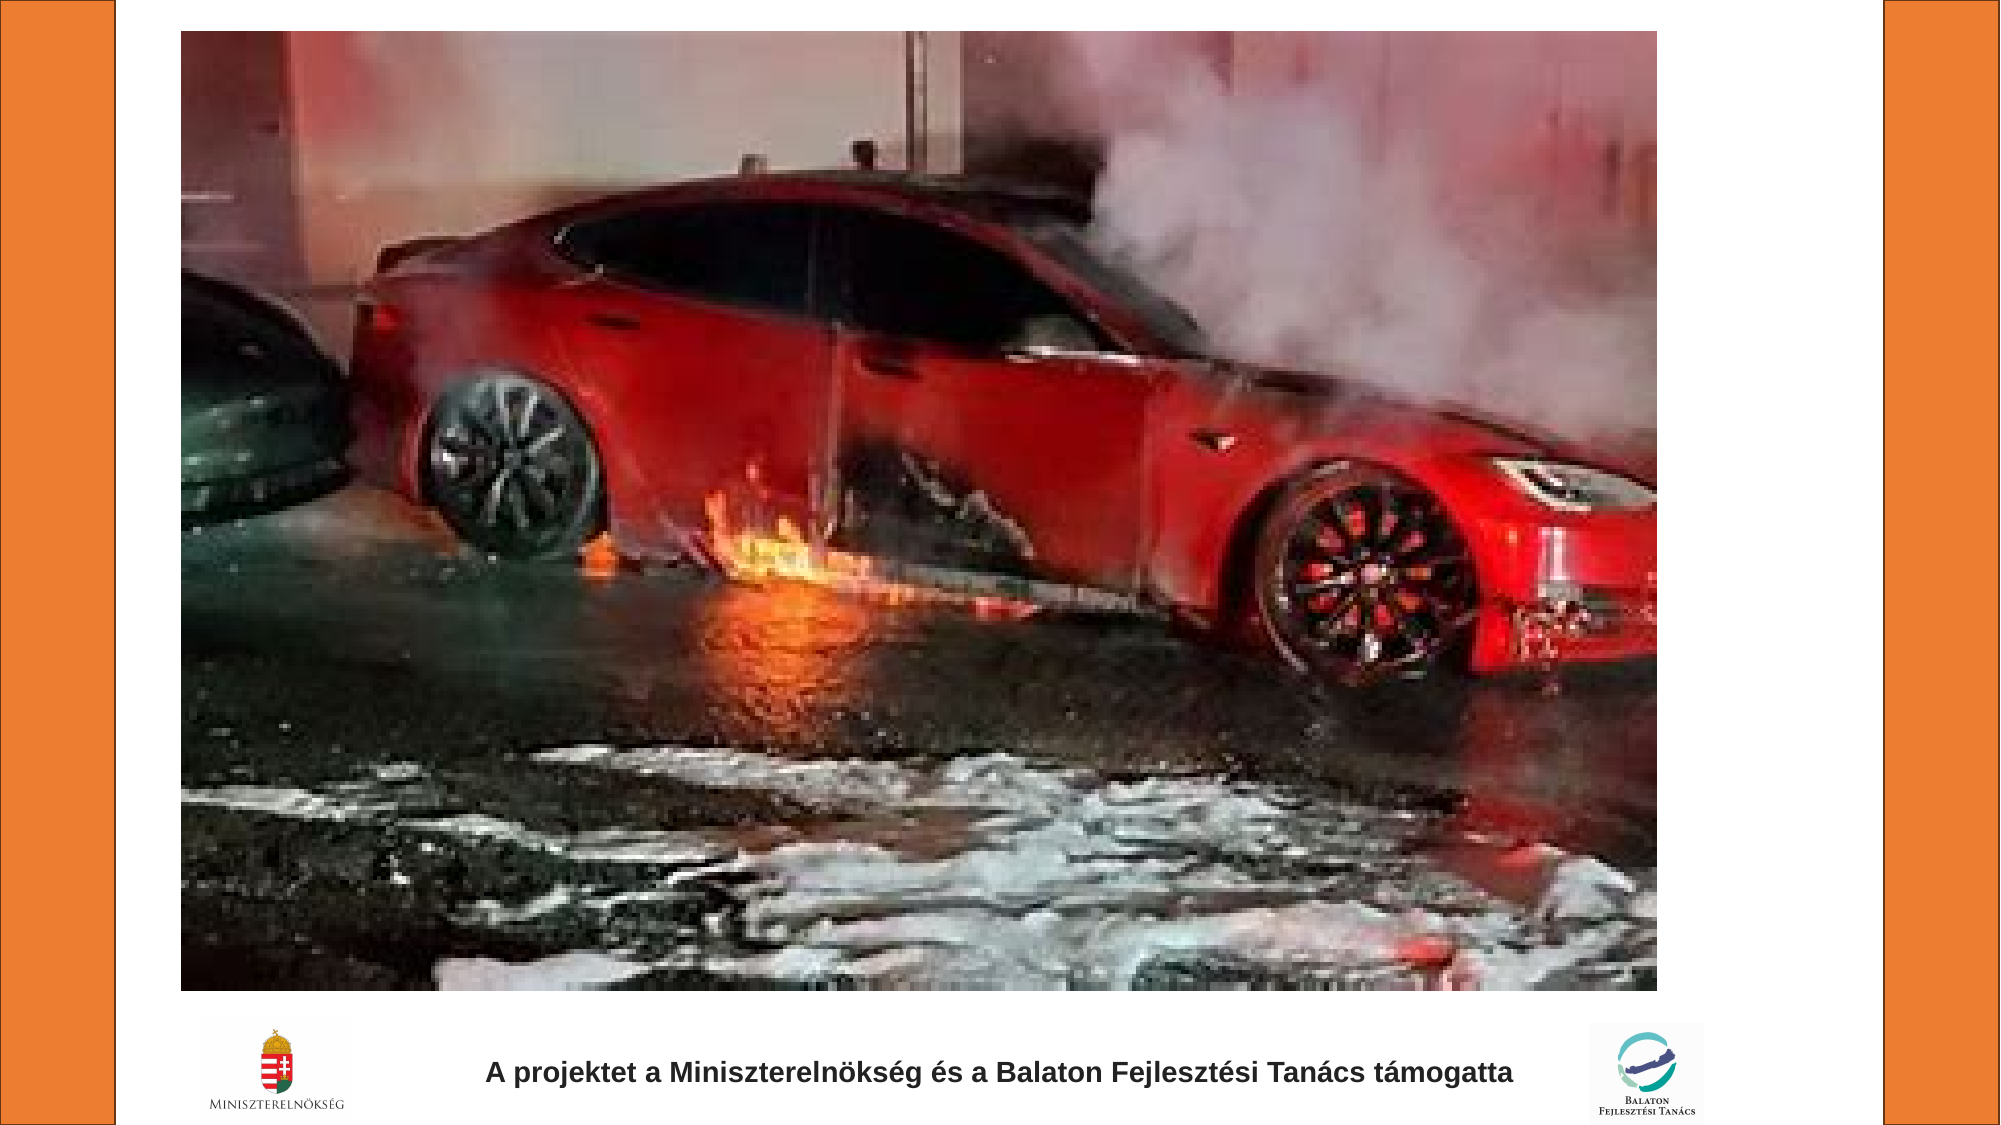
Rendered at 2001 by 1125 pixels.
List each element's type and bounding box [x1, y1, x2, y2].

picture [201, 1018, 353, 1119]
picture [181, 31, 1657, 991]
picture [1590, 1023, 1704, 1125]
